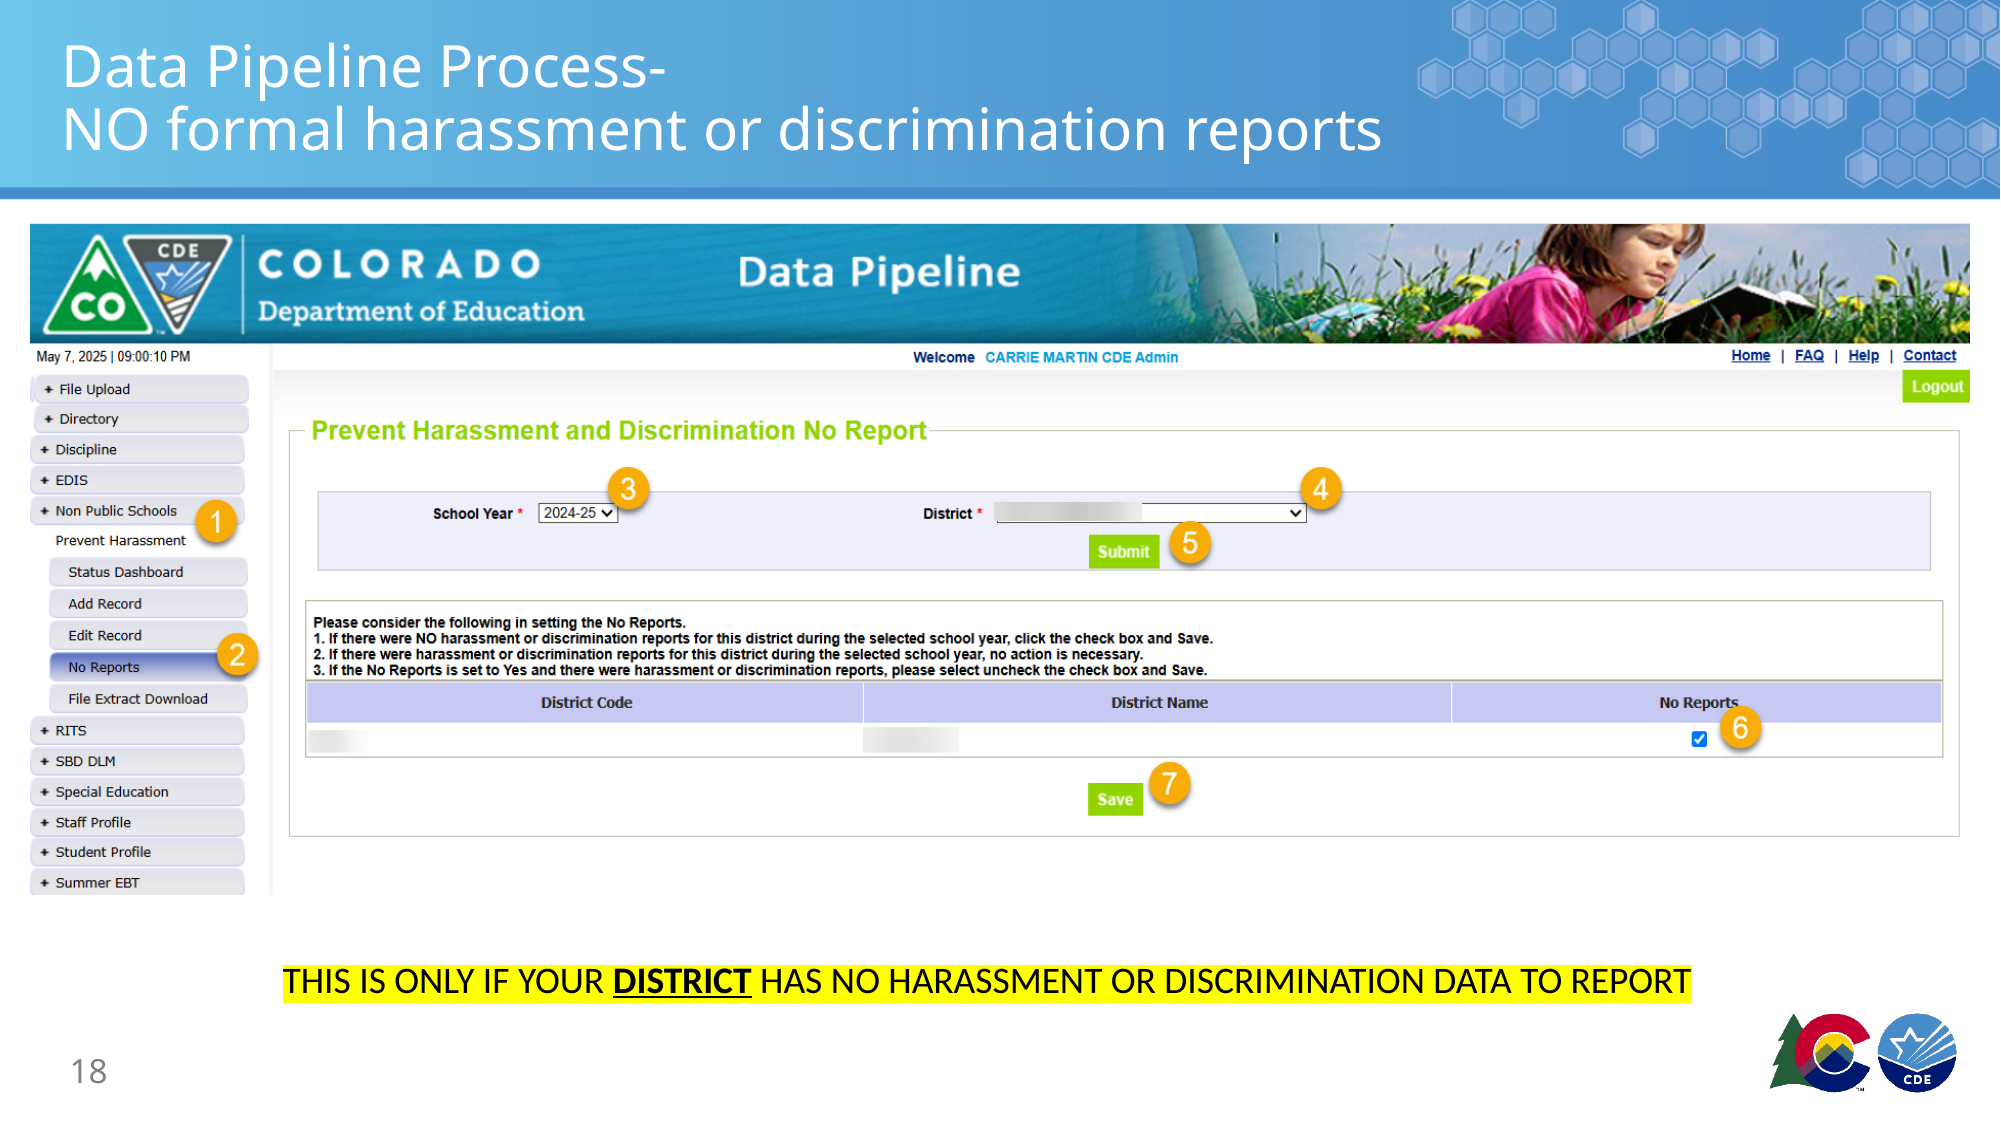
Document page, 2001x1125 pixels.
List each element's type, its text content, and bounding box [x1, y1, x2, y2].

picture [0, 0, 2000, 200]
picture [1768, 1012, 1957, 1093]
picture [30, 223, 1970, 895]
slide_number 18 [54, 1042, 505, 1103]
title Data Pipeline Process- NO formal harassment or discrimination reports [61, 37, 2000, 170]
text_box THIS IS ONLY IF YOUR DISTRICT HAS NO HARASSMENT OR DISCRIMINATION DATA TO REPORT [240, 948, 1735, 1009]
